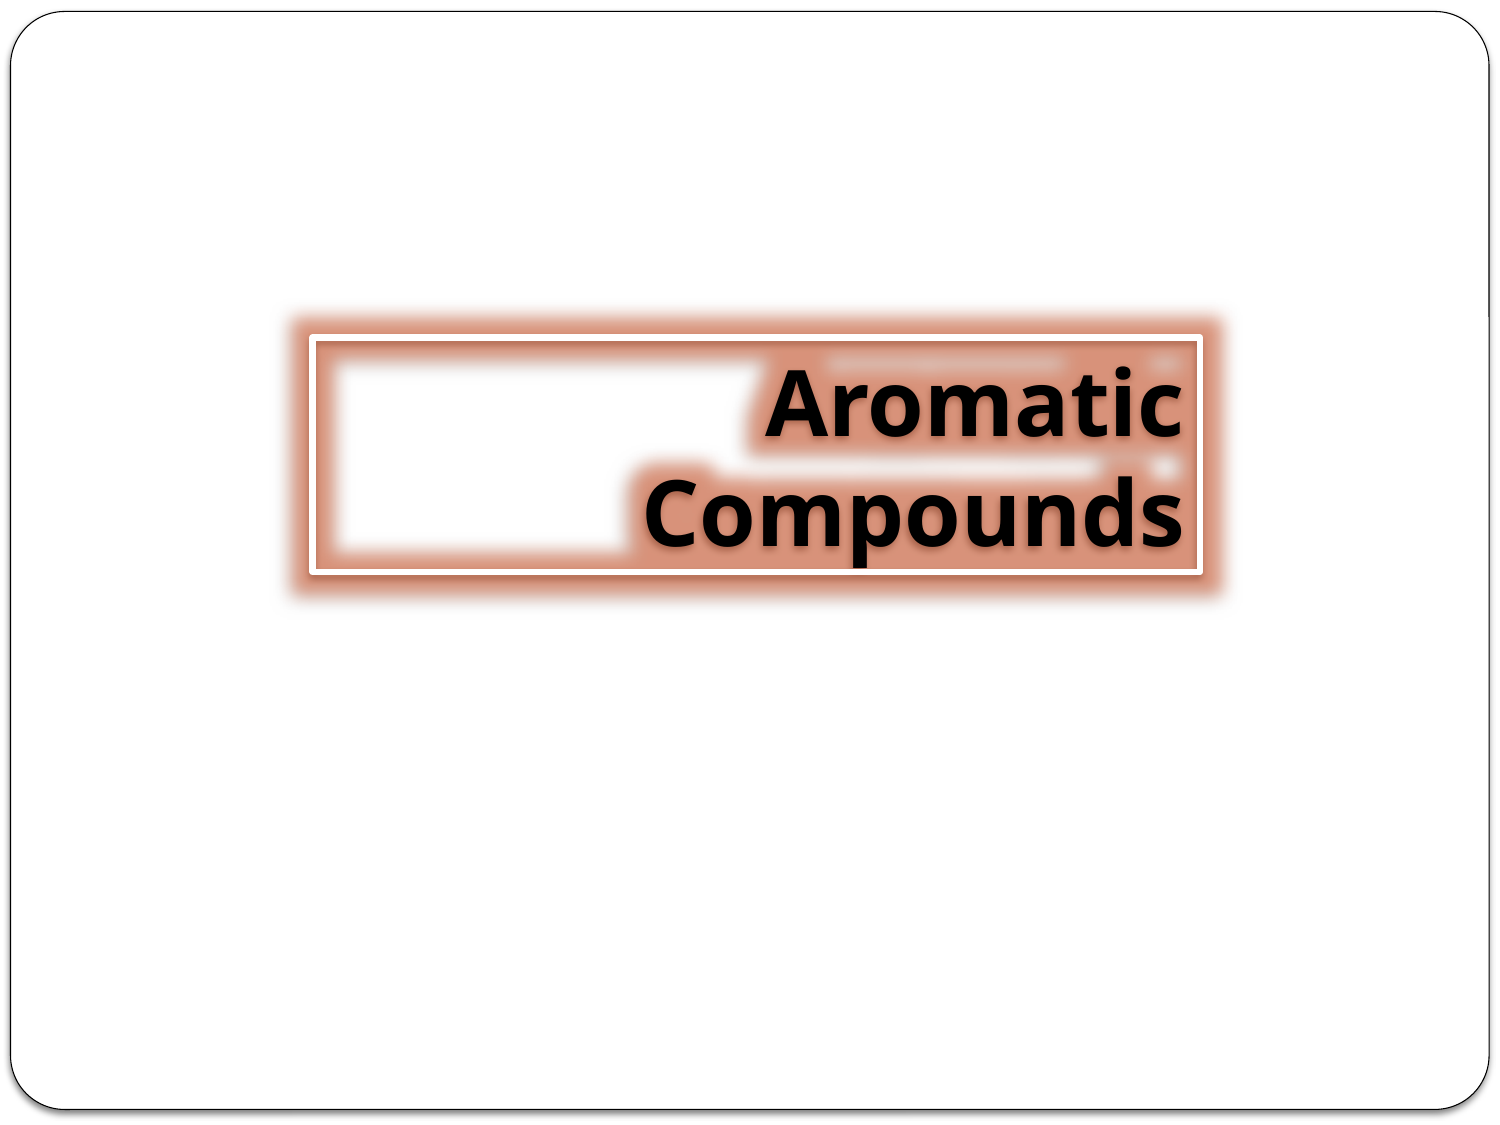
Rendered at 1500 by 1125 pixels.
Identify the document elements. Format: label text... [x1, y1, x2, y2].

text_box Aromatic Compounds [309, 334, 1203, 575]
